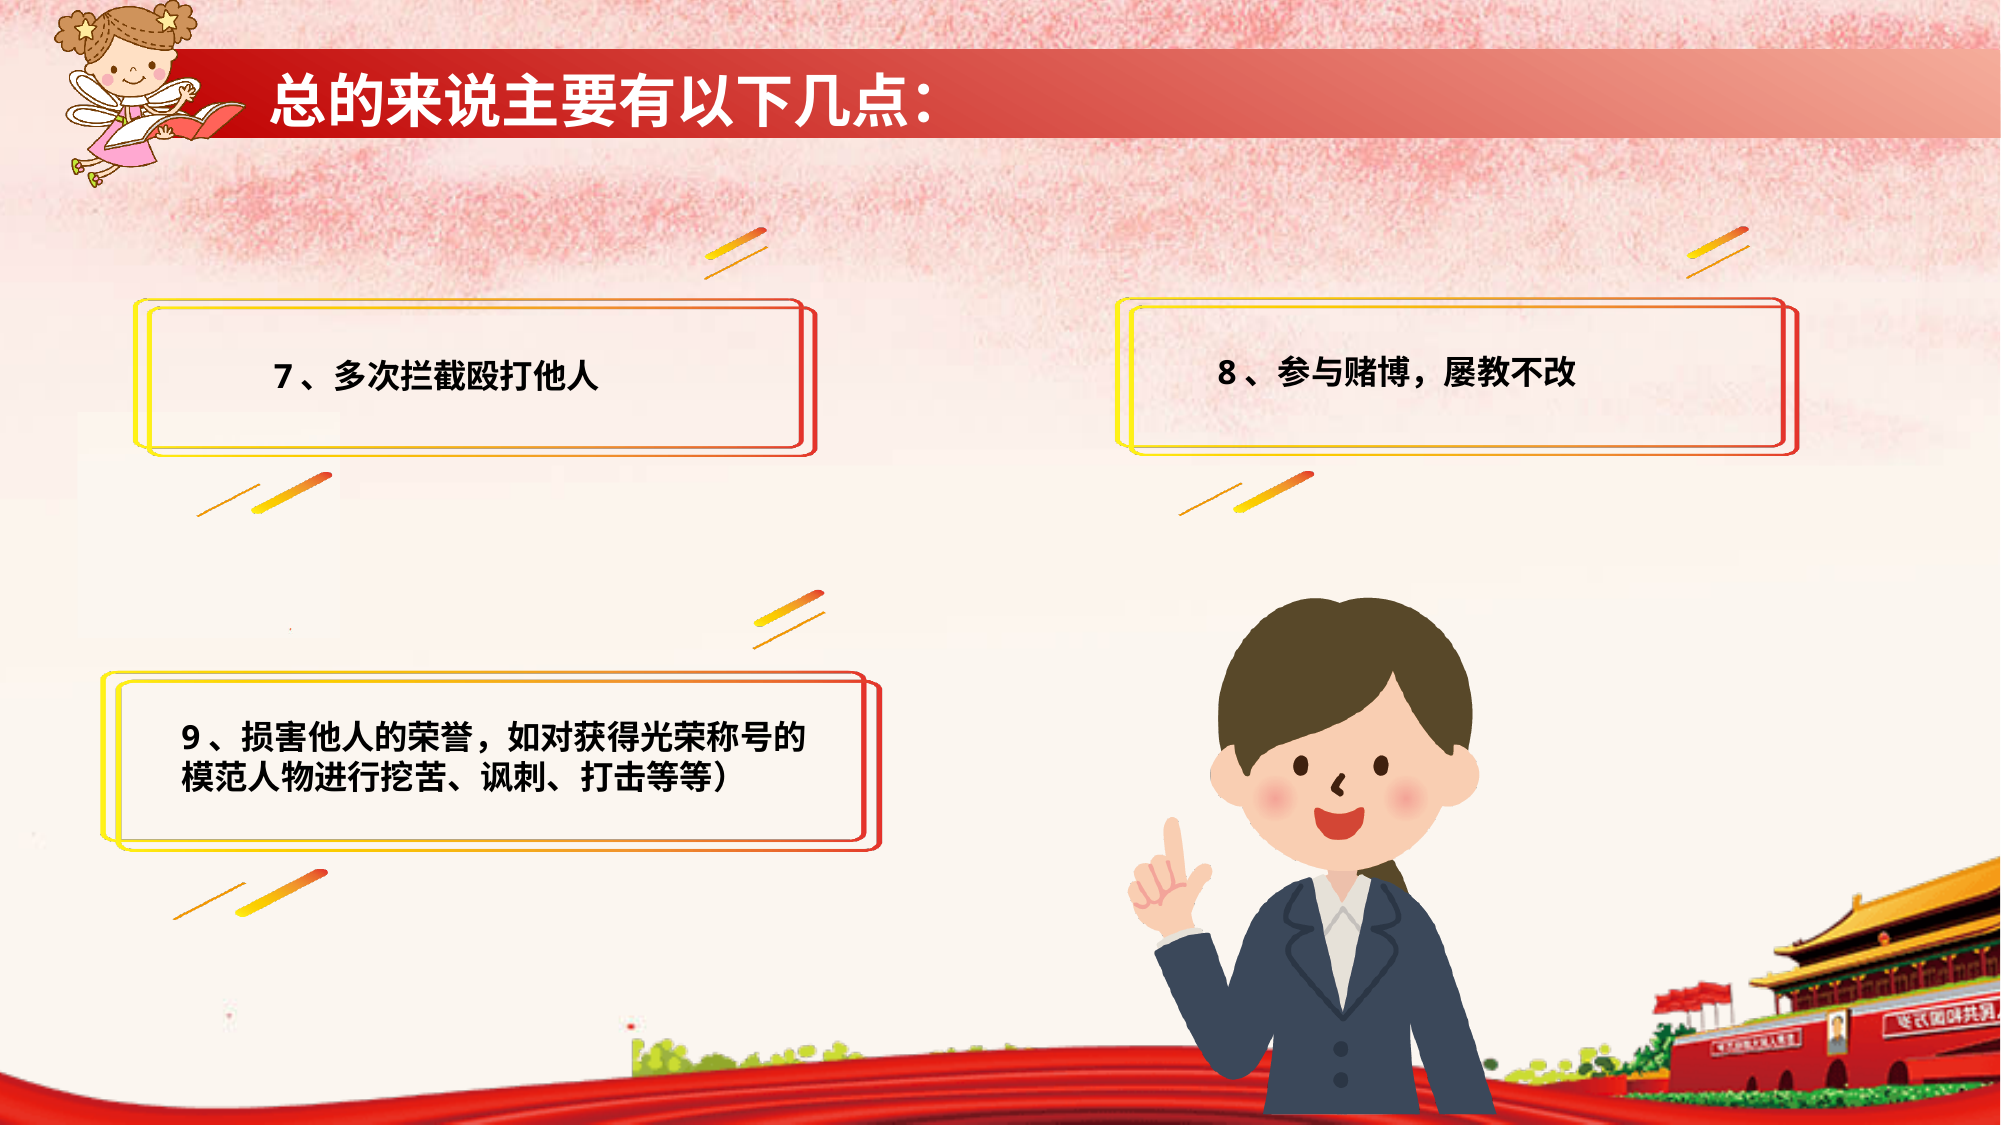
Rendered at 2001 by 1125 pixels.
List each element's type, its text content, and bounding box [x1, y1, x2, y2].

picture [0, 0, 2001, 1125]
text_box 总的来说主要有以下几点： [254, 56, 983, 142]
text_box [824, 123, 1477, 178]
